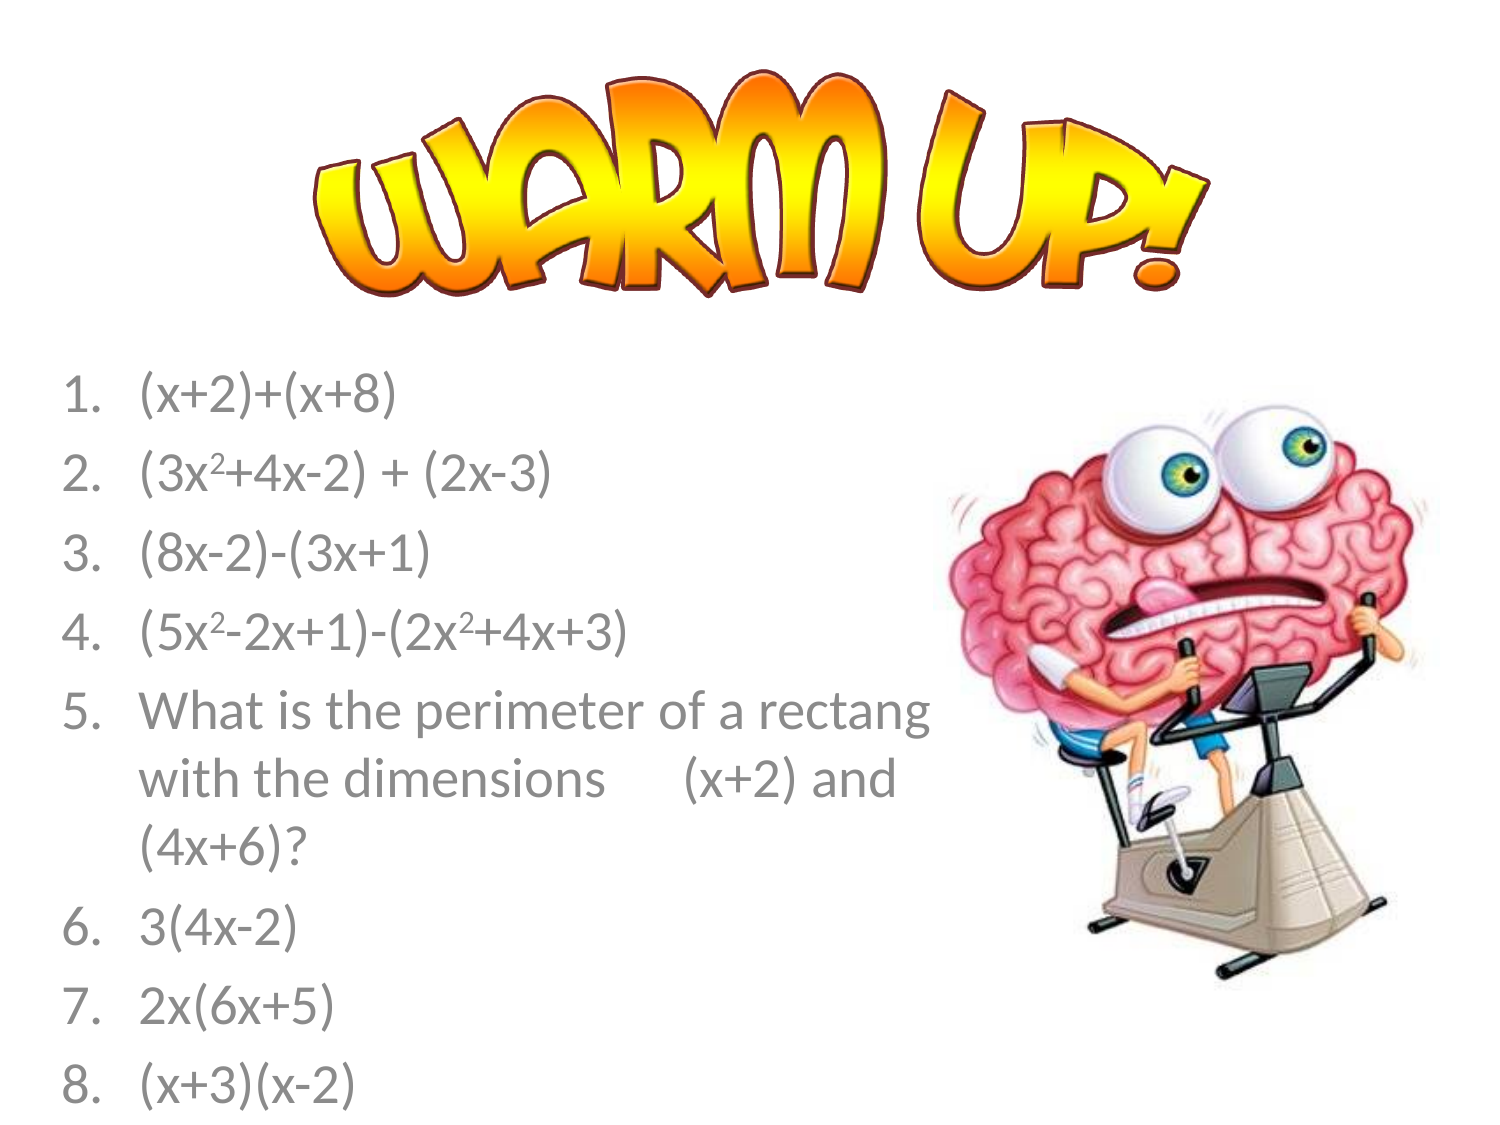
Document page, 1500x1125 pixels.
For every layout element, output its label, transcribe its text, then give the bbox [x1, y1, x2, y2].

picture [933, 385, 1440, 996]
picture [273, 19, 1265, 350]
subtitle (x+2)+(x+8) (3x2+4x-2) + (2x-3) (8x-2)-(3x+1) (5x2-2x+1)-(2x2+4x+3) What is the perimeter of a rectangle with the dimensions (x+2) and (4x+6)? 3(4x-2) 2x(6x+5) (x+3)(x-2) [46, 348, 1050, 1125]
